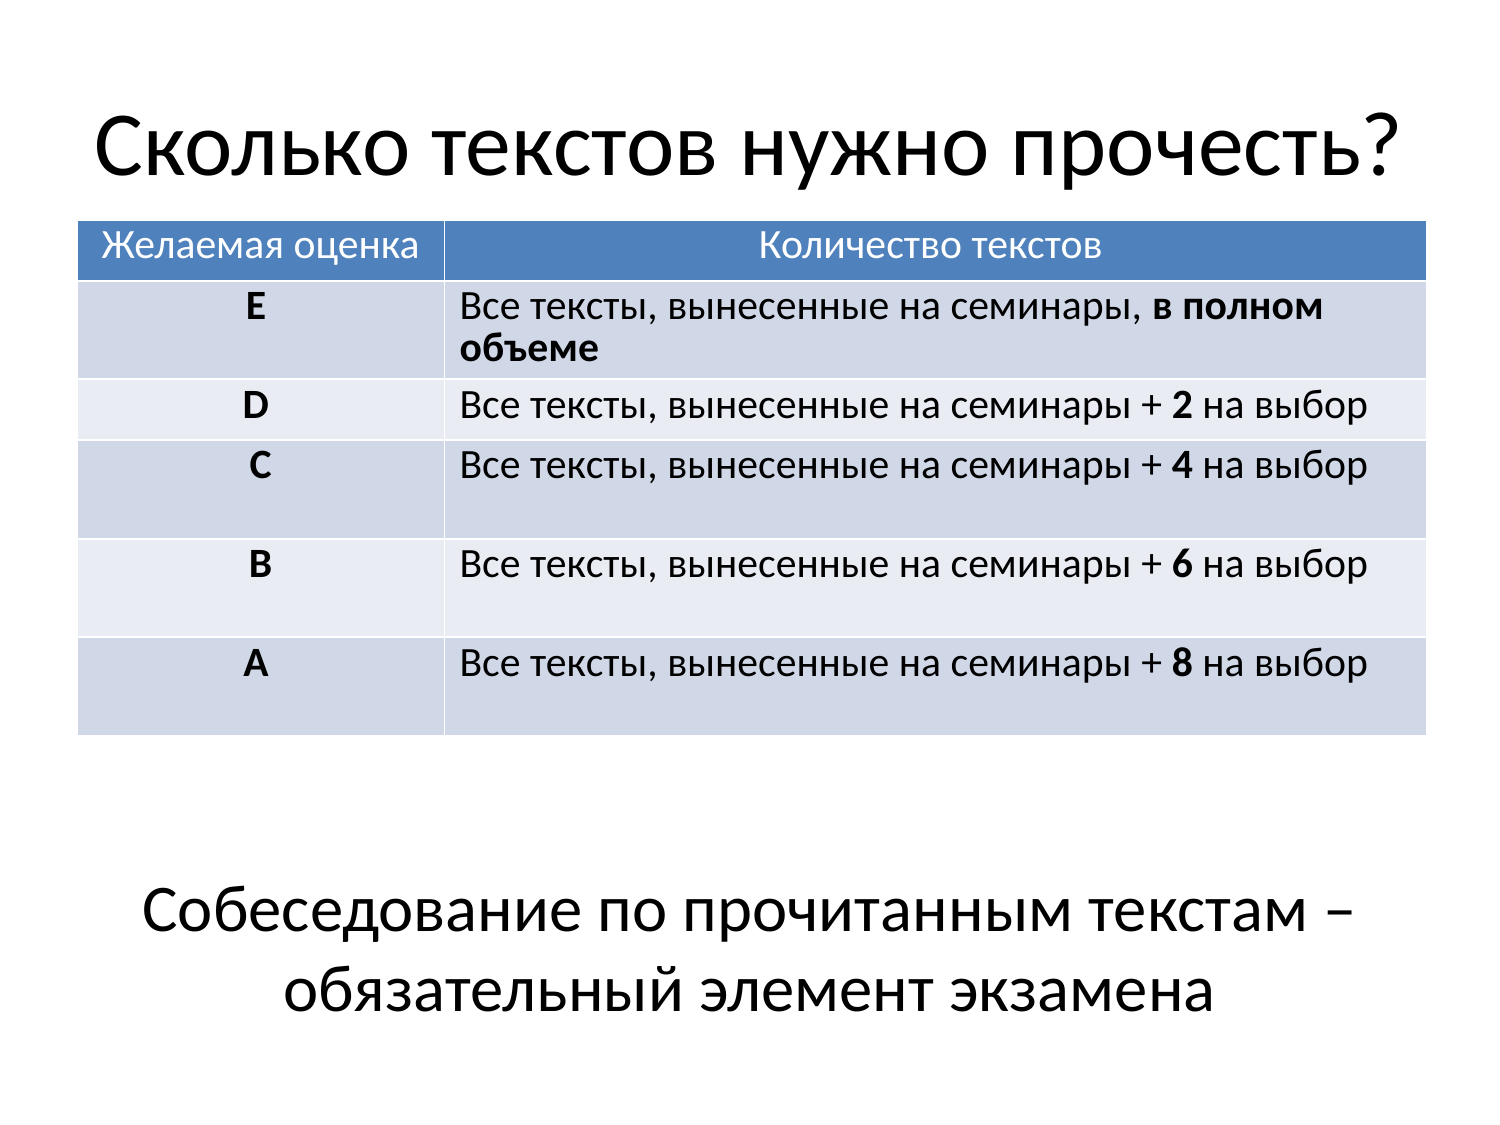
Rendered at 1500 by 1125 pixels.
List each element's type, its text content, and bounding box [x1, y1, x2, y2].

table_cell Все тексты, вынесенные на семинары, в полном объеме [445, 282, 1426, 378]
table_cell Все тексты, вынесенные на семинары + 4 на выбор [445, 441, 1426, 538]
table_header Количество текстов [445, 221, 1426, 280]
table_cell Все тексты, вынесенные на семинары + 6 на выбор [445, 540, 1426, 636]
table_cell B [78, 540, 444, 636]
table_cell Е [78, 282, 444, 378]
table_header Желаемая оценка [78, 221, 444, 280]
title Сколько текстов нужно прочесть? [75, 45, 1425, 219]
table_cell Все тексты, вынесенные на семинары + 2 на выбор [445, 380, 1426, 439]
table_cell А [78, 638, 444, 735]
table_cell Все тексты, вынесенные на семинары + 8 на выбор [445, 638, 1426, 735]
text_box Собеседование по прочитанным текстам – обязательный элемент экзамена [76, 857, 1424, 1033]
table_cell С [78, 441, 444, 538]
table_cell D [78, 380, 444, 439]
